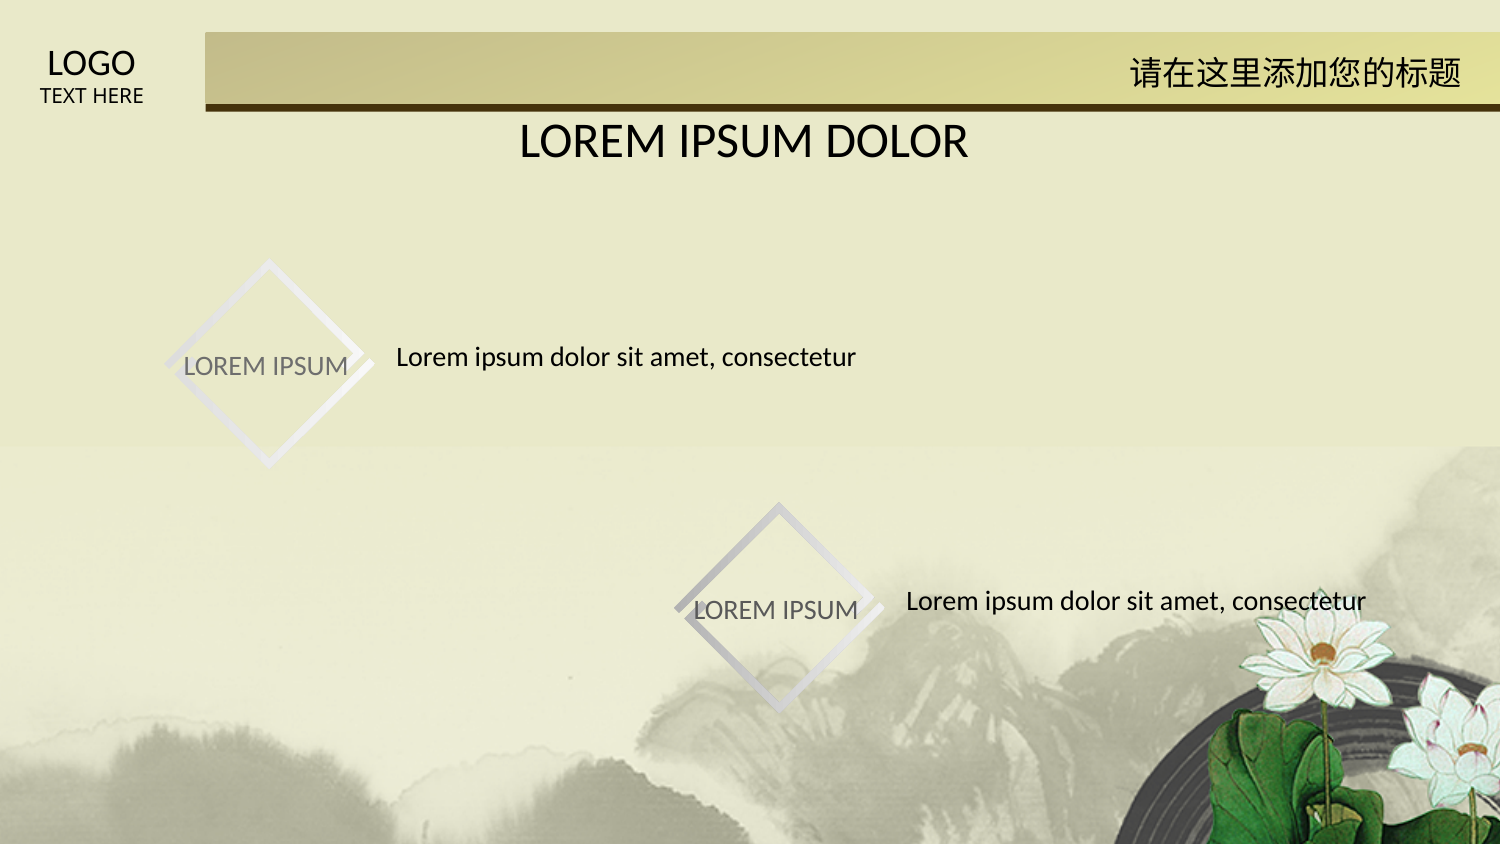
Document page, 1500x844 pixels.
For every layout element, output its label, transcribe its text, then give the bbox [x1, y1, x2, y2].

text_box LOREM IPSUM [684, 600, 885, 714]
text_box LOREM IPSUM DOLOR [272, 113, 1228, 185]
text_box Lorem ipsum dolor sit amet, consectetur [891, 534, 1424, 665]
text_box LOREM IPSUM [174, 356, 375, 470]
text_box LOREM IPSUM [673, 502, 875, 615]
picture [0, 0, 1500, 844]
text_box Lorem ipsum dolor sit amet, consectetur [381, 290, 965, 421]
text_box LOREM IPSUM [163, 258, 365, 371]
